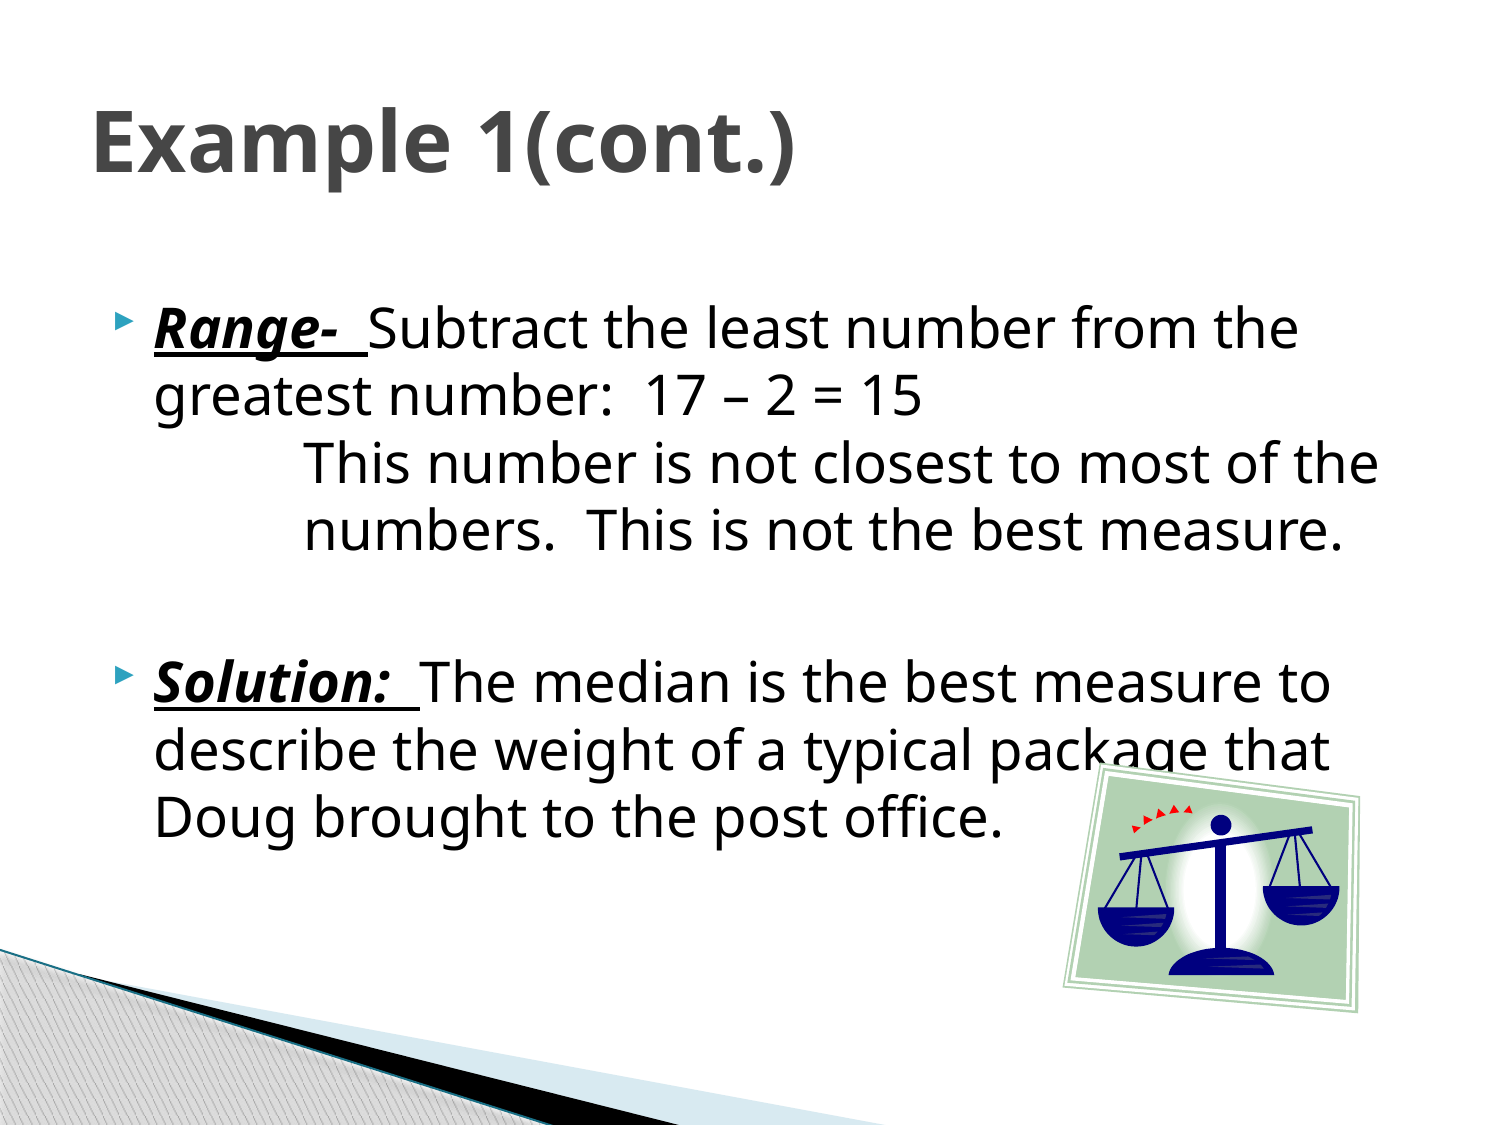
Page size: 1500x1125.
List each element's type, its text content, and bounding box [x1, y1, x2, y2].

picture [1062, 762, 1361, 1014]
list Range- Subtract the least number from the greatest number: 17 – 2 = 15 This number is not closest to most of the numbers. This is not the best measure. Solution: The median is the best measure to describe the weight of a typical package that Doug brought to the post office. [79, 284, 1430, 1028]
title Example 1(cont.) [75, 45, 1425, 233]
